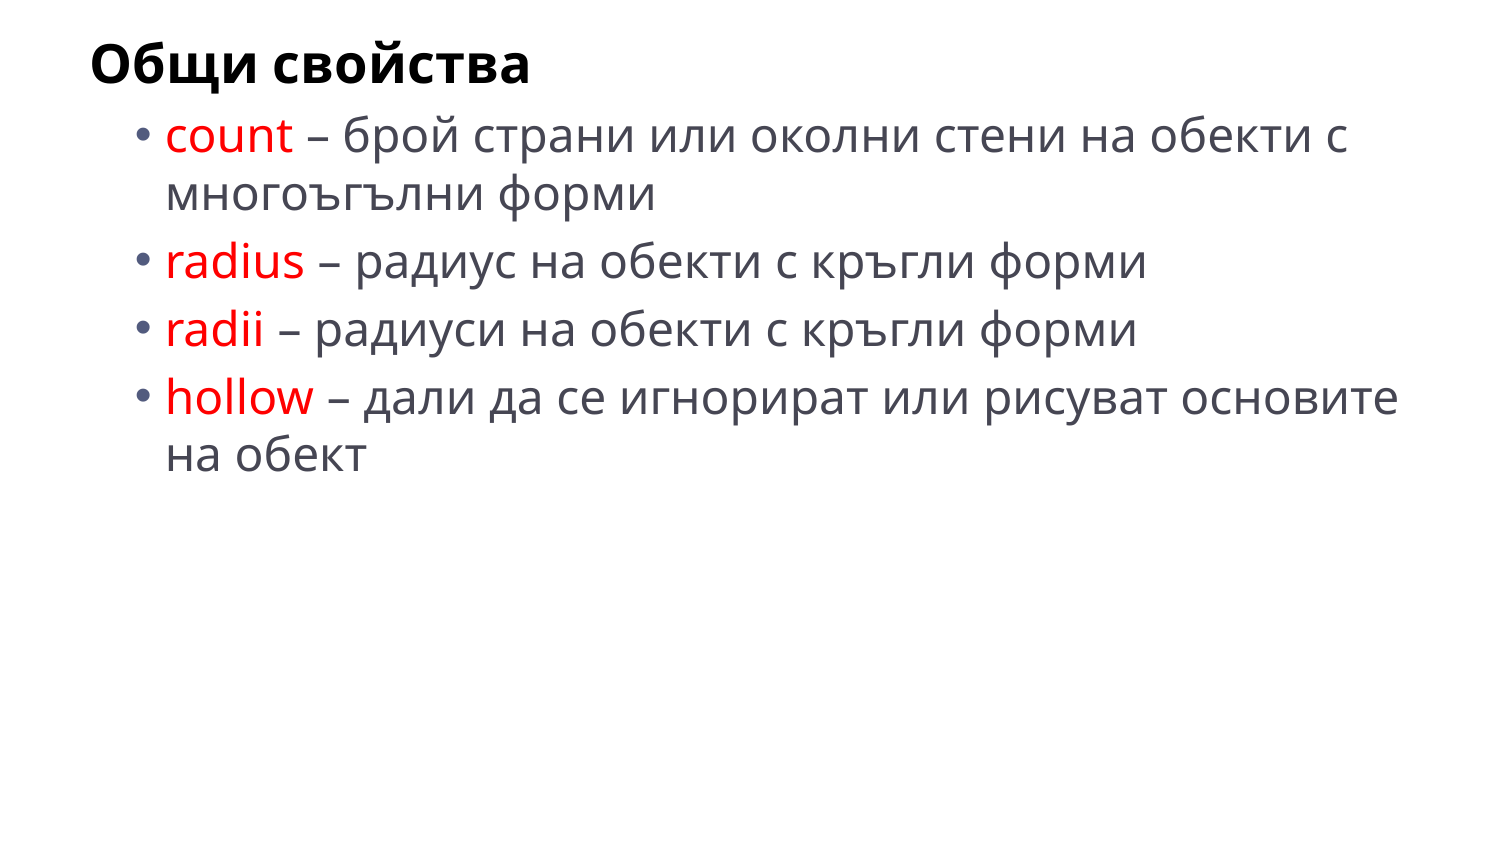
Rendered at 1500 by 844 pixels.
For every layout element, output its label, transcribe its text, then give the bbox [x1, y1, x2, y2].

list Общи свойства count – брой страни или околни стени на обекти с многоъгълни форми radius – радиус на обекти с кръгли форми radii – радиуси на обекти с кръгли форми hollow – дали да се игнорират или рисуват основите на обект [75, 21, 1475, 835]
